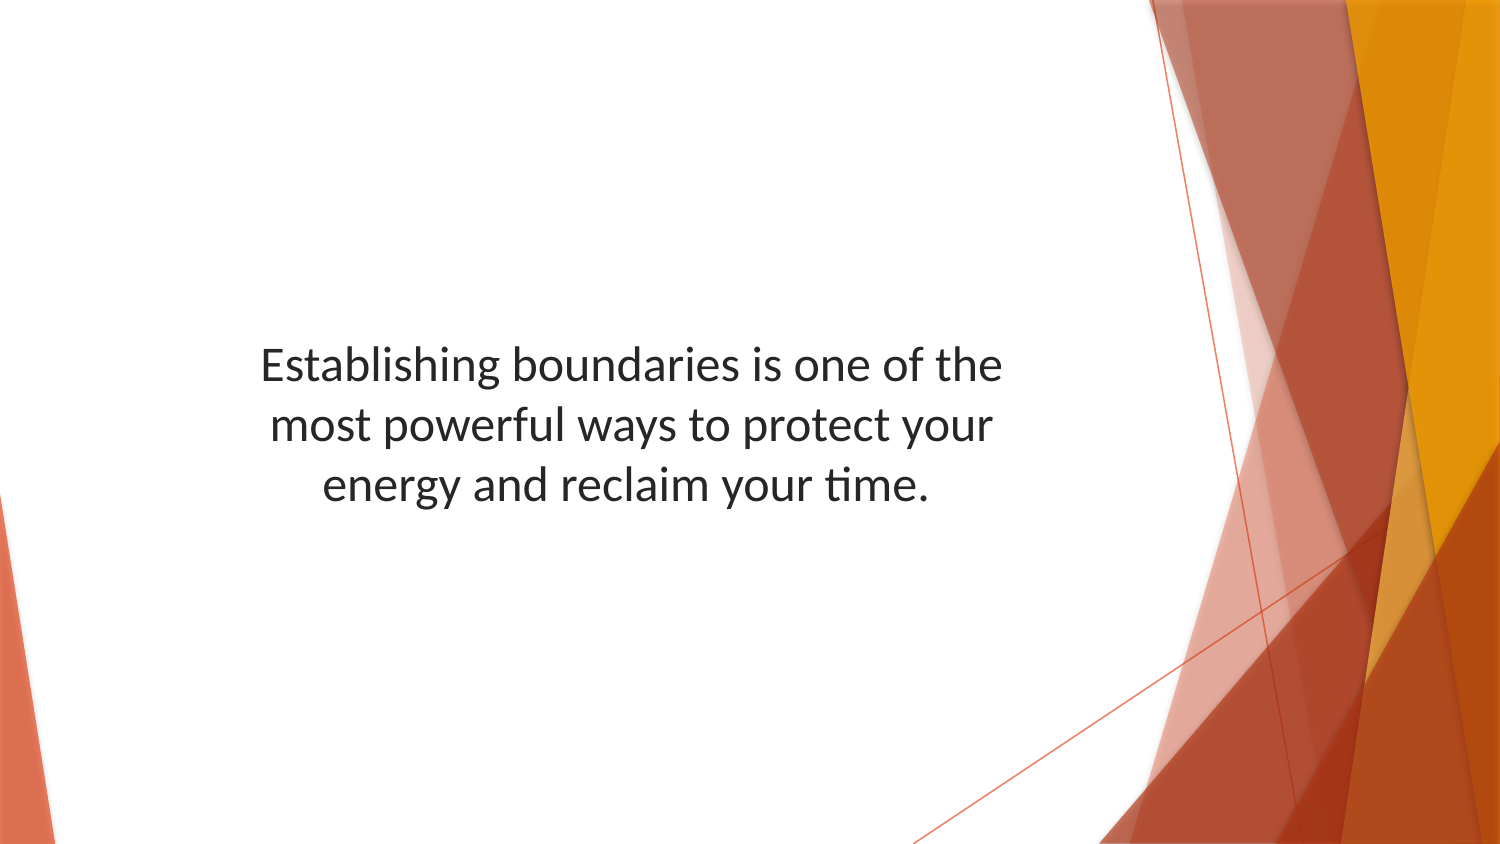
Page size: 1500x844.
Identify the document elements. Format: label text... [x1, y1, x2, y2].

list Establishing boundaries is one of the most powerful ways to protect your energy and reclaim your time. [230, 197, 1034, 647]
